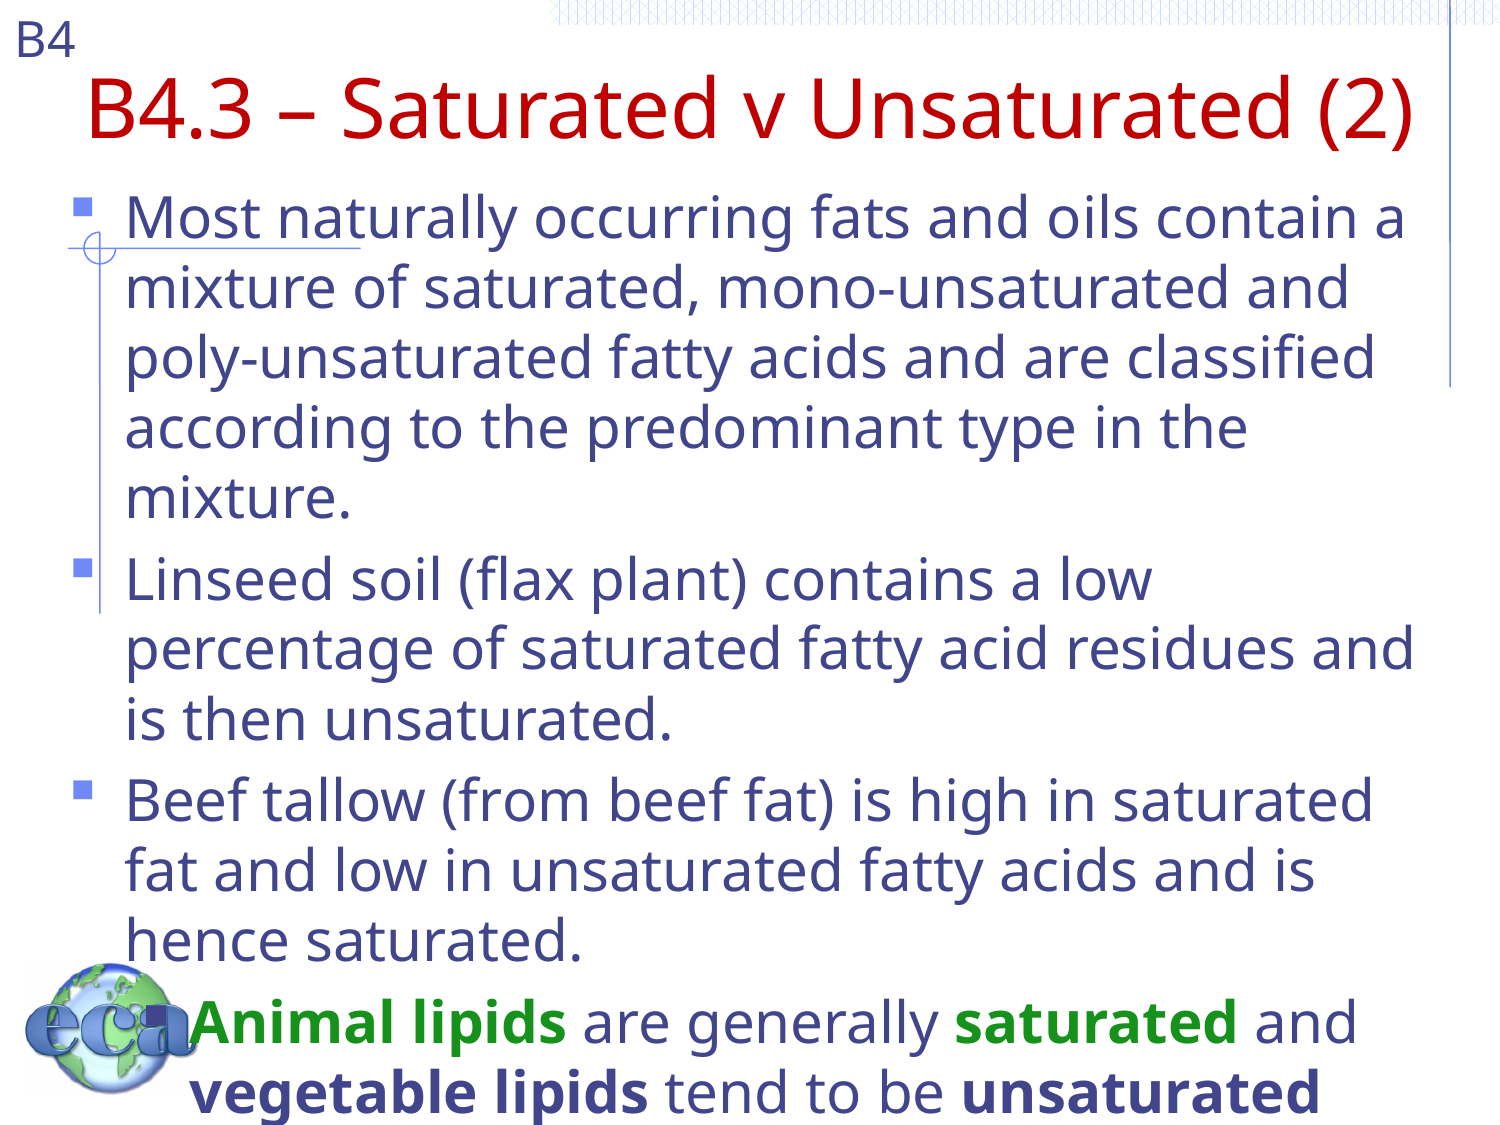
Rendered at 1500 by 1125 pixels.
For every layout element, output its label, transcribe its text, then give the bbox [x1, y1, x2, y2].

list Most naturally occurring fats and oils contain a mixture of saturated, mono-unsaturated and poly-unsaturated fatty acids and are classified according to the predominant type in the mixture. Linseed soil (flax plant) contains a low percentage of saturated fatty acid residues and is then unsaturated. Beef tallow (from beef fat) is high in saturated fat and low in unsaturated fatty acids and is hence saturated. Animal lipids are generally saturated and vegetable lipids tend to be unsaturated [52, 172, 1466, 911]
picture [23, 960, 200, 1096]
title B4.3 – Saturated v Unsaturated (2) [37, 24, 1463, 163]
